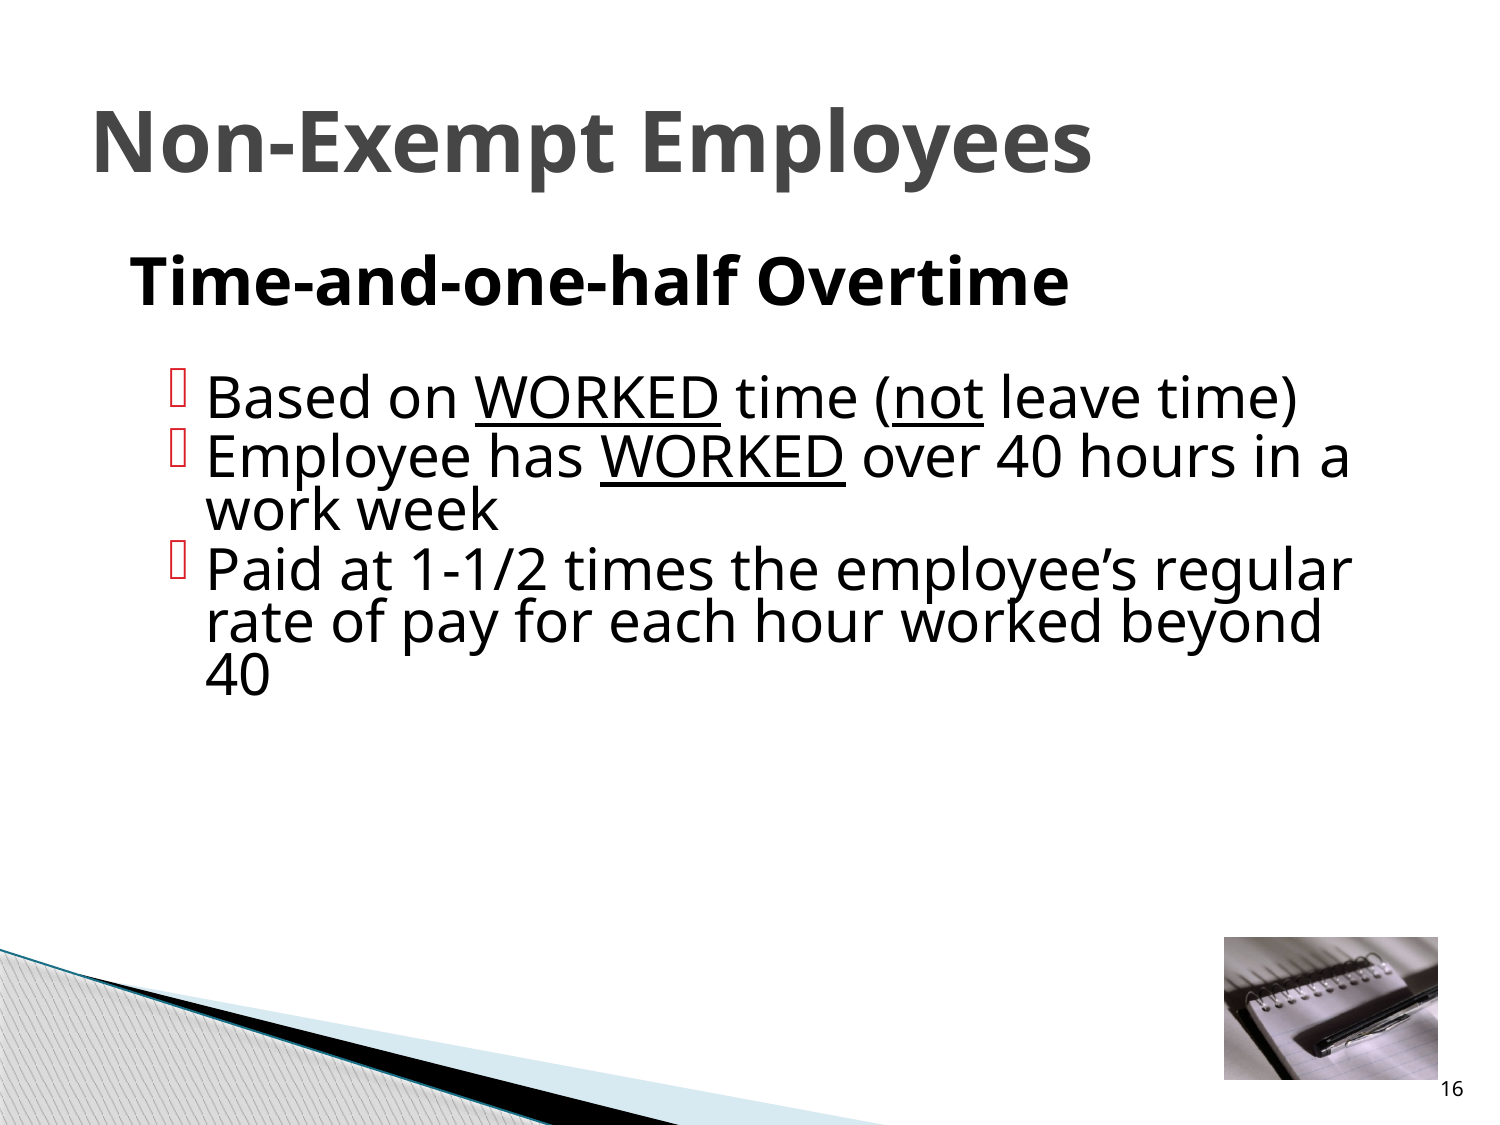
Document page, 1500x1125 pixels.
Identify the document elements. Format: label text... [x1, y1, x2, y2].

list Time-and-one-half Overtime Based on WORKED time (not leave time) Employee has WORKED over 40 hours in a work week Paid at 1-1/2 times the employee’s regular rate of pay for each hour worked beyond 40 [50, 249, 1375, 888]
slide_number 16 [1418, 1051, 1479, 1112]
picture [1224, 937, 1438, 1080]
title Non-Exempt Employees [75, 45, 1425, 233]
